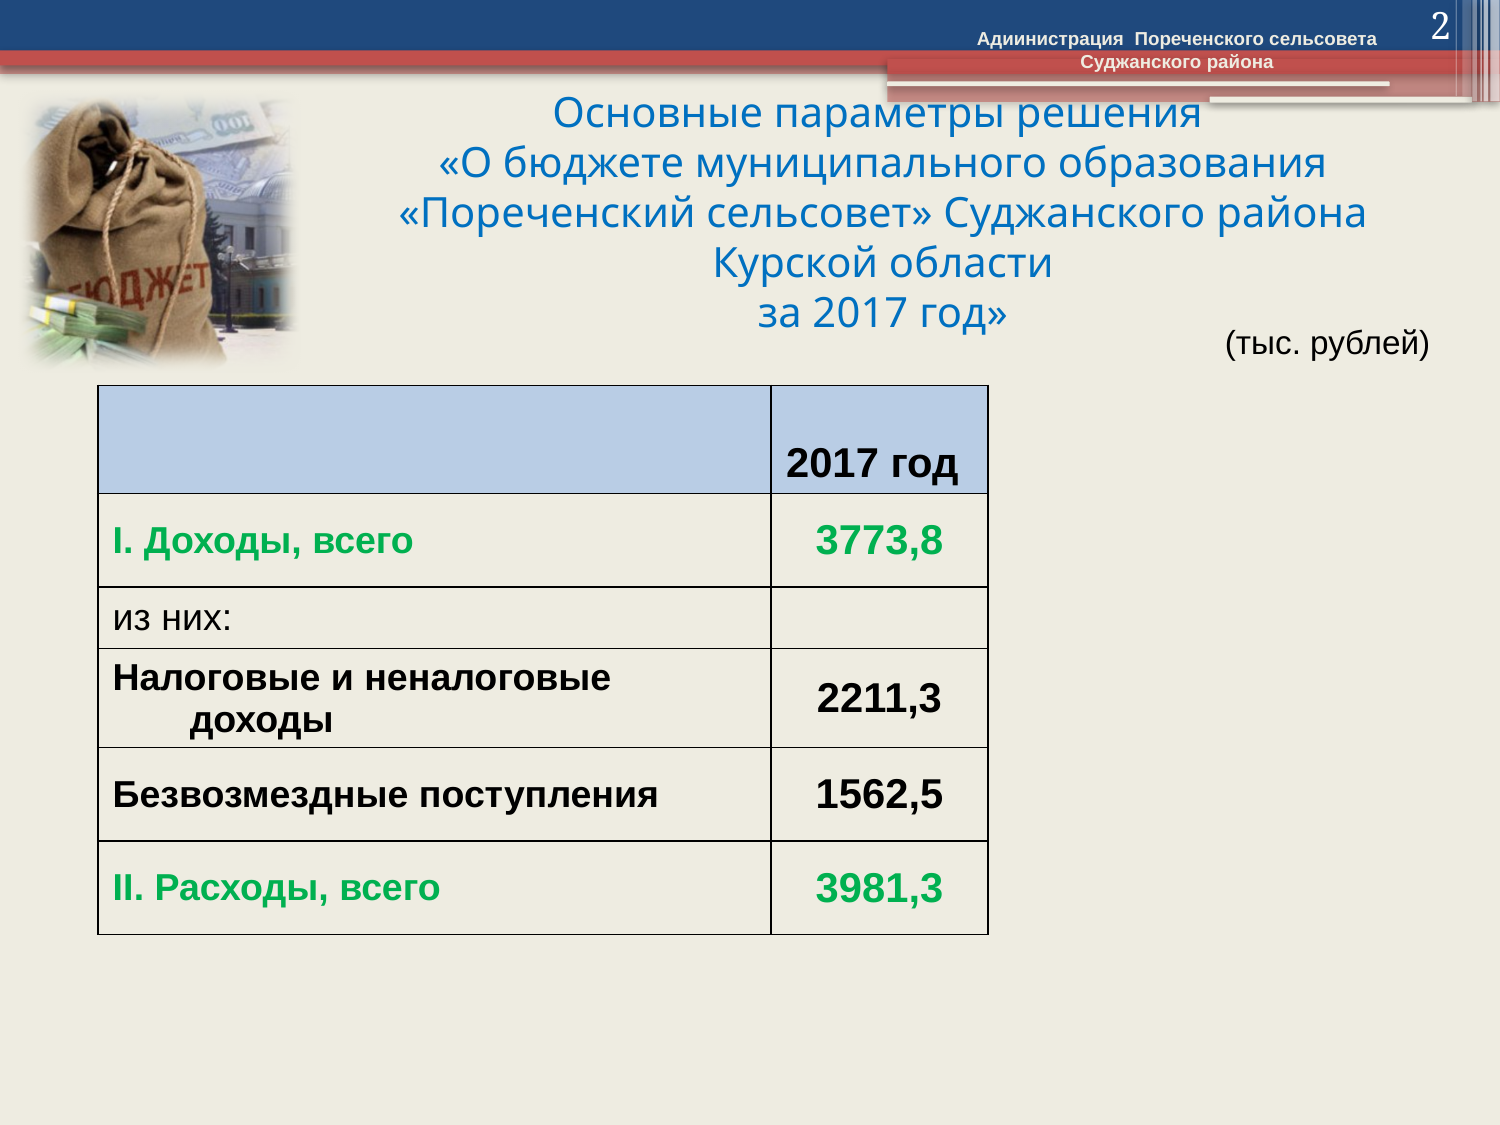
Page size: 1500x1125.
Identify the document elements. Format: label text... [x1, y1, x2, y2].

text_box Адиинистрация Пореченского сельсовета Суджанского района [943, 19, 1411, 80]
table_cell 3981,3 [772, 842, 987, 934]
table_cell 3773,8 [772, 494, 987, 586]
table_cell из них: [99, 588, 770, 648]
table_cell 1562,5 [772, 748, 987, 840]
slide_number 2 [1340, 0, 1466, 61]
table_header 2017 год [772, 386, 987, 493]
table_cell Безвозмездные поступления [99, 748, 770, 840]
picture [17, 89, 302, 374]
table_cell II. Расходы, всего [99, 842, 770, 934]
table_header [99, 386, 770, 493]
table_cell I. Доходы, всего [99, 494, 770, 586]
title Основные параметры решения «О бюджете муниципального образования «Пореченский сельсовет» Суджанского района Курской области за 2017 год» [306, 105, 1466, 317]
table_cell Налоговые и неналоговые доходы [99, 649, 770, 747]
table_cell [772, 588, 987, 648]
text_box (тыс. рублей) [1210, 314, 1459, 369]
table_cell 2211,3 [772, 649, 987, 747]
